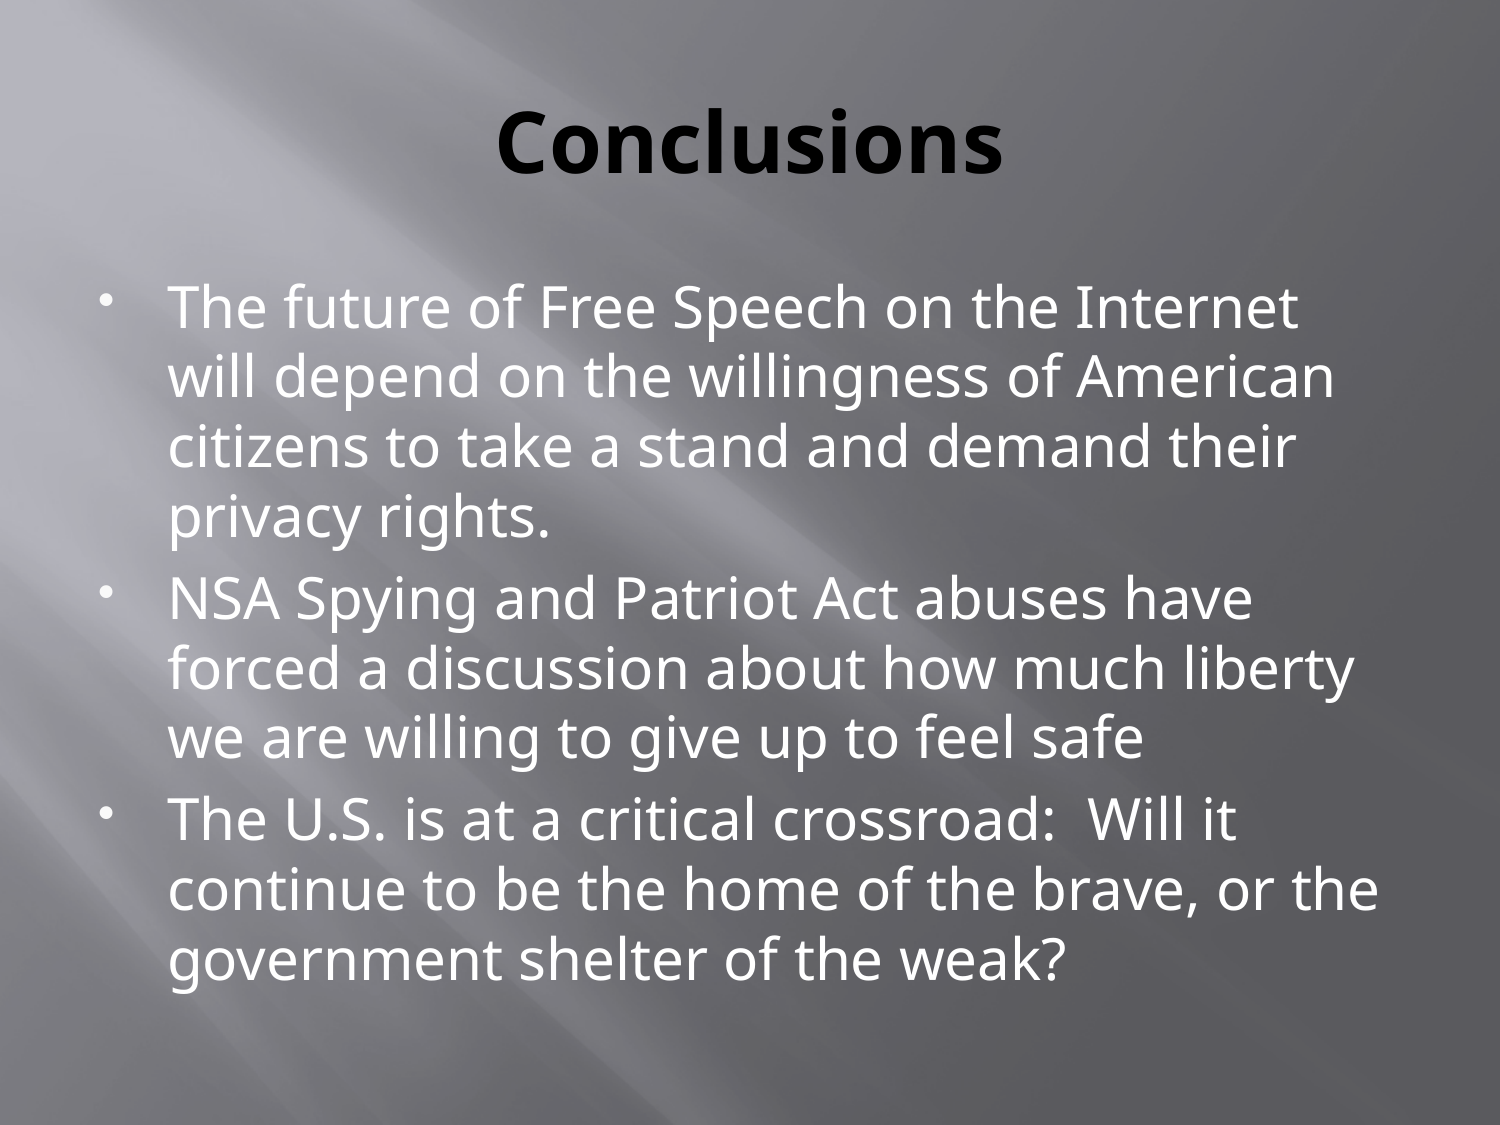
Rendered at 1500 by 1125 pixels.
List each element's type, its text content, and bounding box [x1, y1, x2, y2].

list The future of Free Speech on the Internet will depend on the willingness of American citizens to take a stand and demand their privacy rights. NSA Spying and Patriot Act abuses have forced a discussion about how much liberty we are willing to give up to feel safe The U.S. is at a critical crossroad: Will it continue to be the home of the brave, or the government shelter of the weak? [62, 262, 1413, 1035]
title Conclusions [75, 45, 1425, 233]
